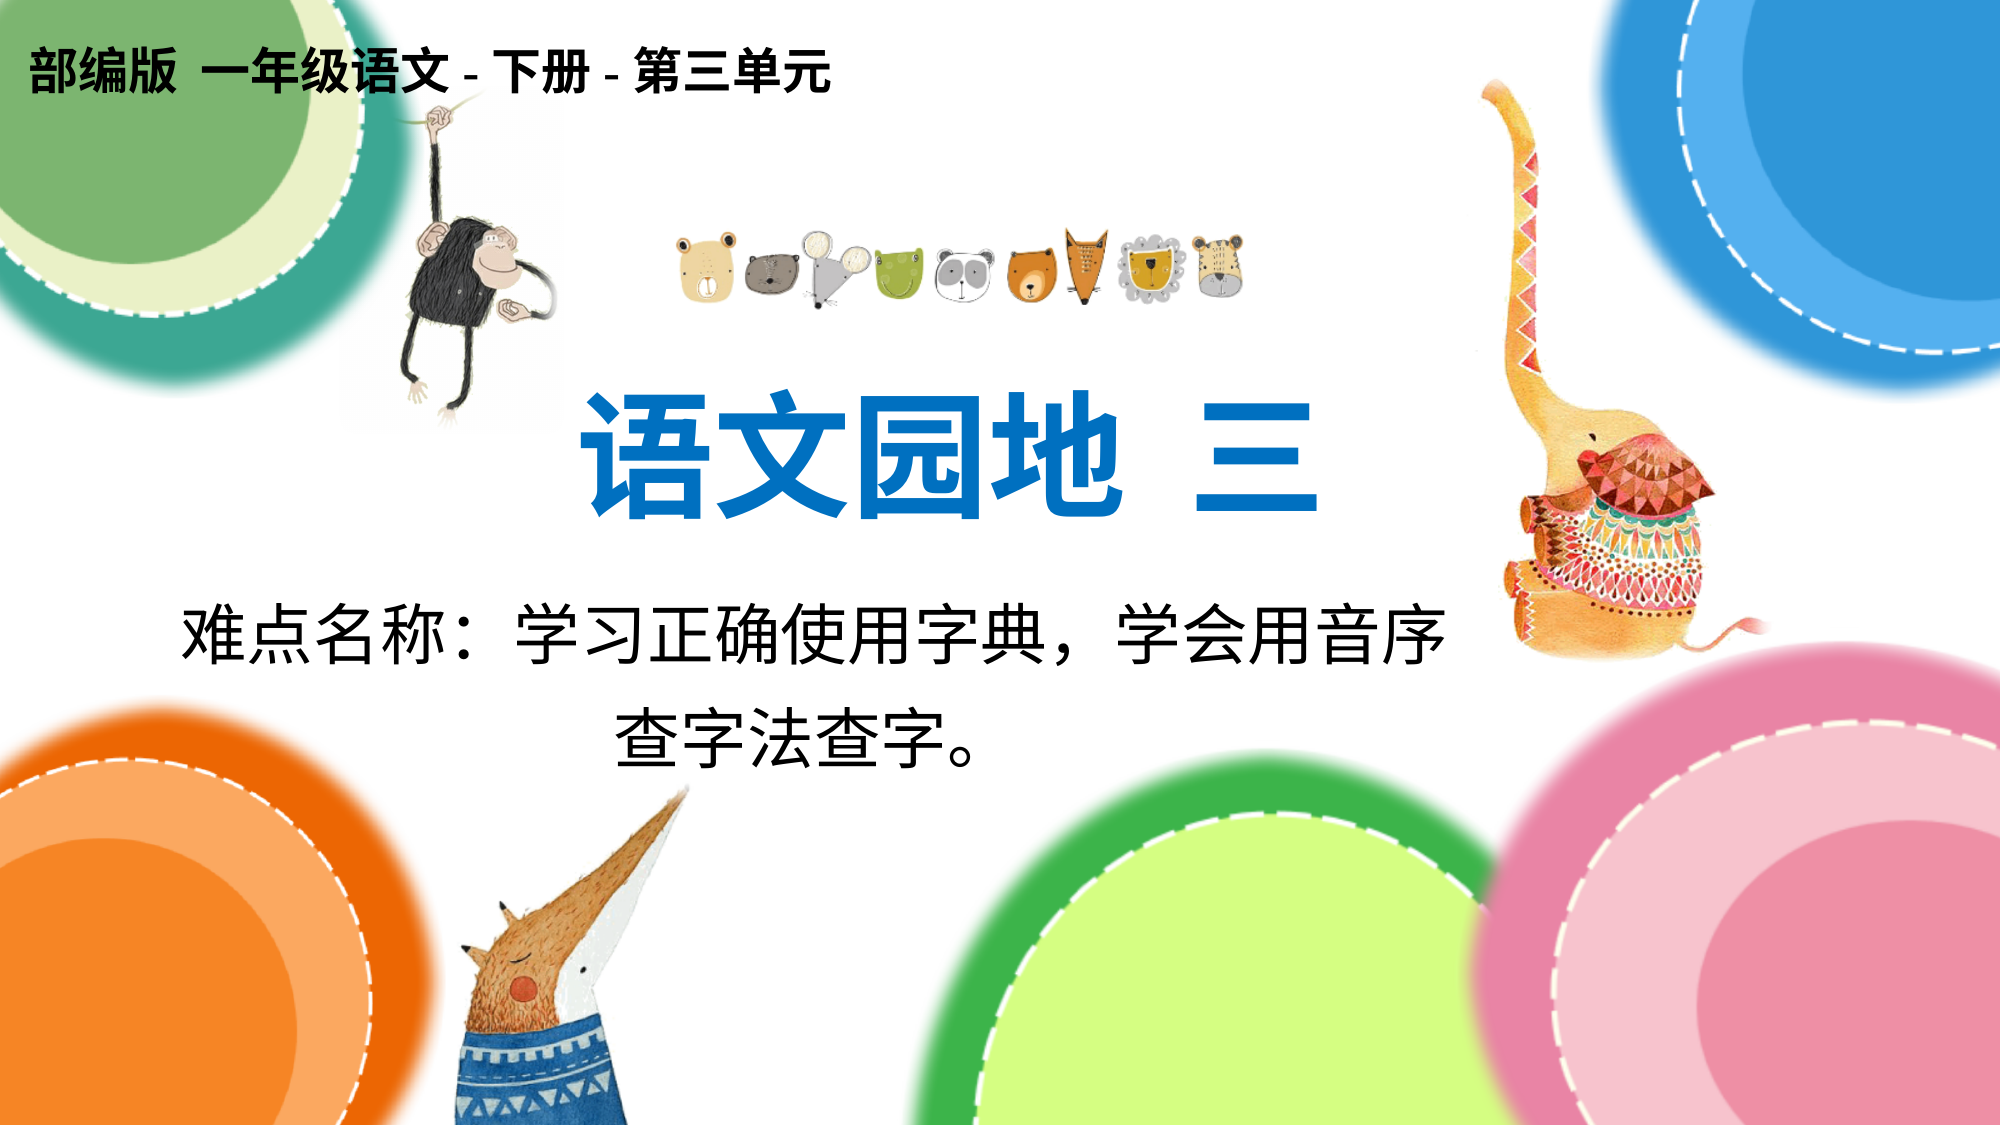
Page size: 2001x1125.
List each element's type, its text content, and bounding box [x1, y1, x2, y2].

picture [666, 224, 1268, 313]
picture [895, 0, 2000, 1125]
text_box 部编版 一年级语文-下册-第三单元 [430, 14, 994, 108]
picture [0, 691, 730, 1125]
text_box 语文园地 三 [424, 313, 1458, 543]
picture [0, 0, 565, 435]
text_box 难点名称：学习正确使用字典，学会用音序查字法查字。 [147, 561, 1458, 784]
